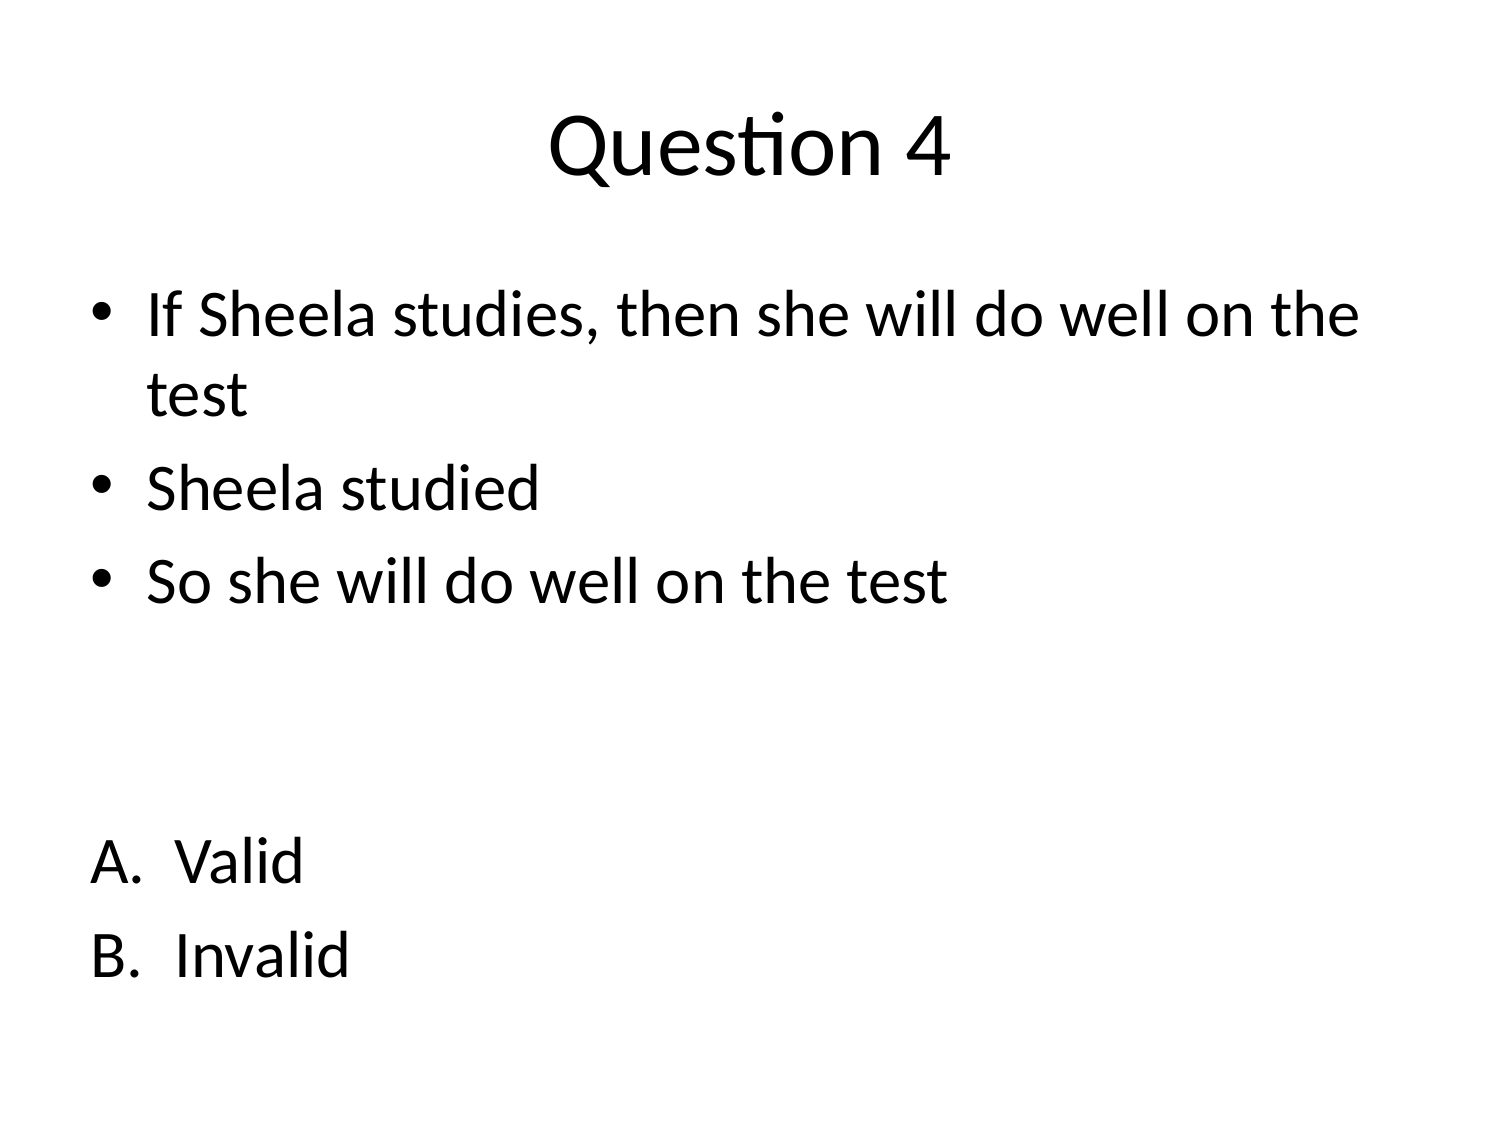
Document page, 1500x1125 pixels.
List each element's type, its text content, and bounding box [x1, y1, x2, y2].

list If Sheela studies, then she will do well on the test Sheela studied So she will do well on the test Valid Invalid [75, 262, 1425, 1005]
title Question 4 [75, 45, 1425, 233]
